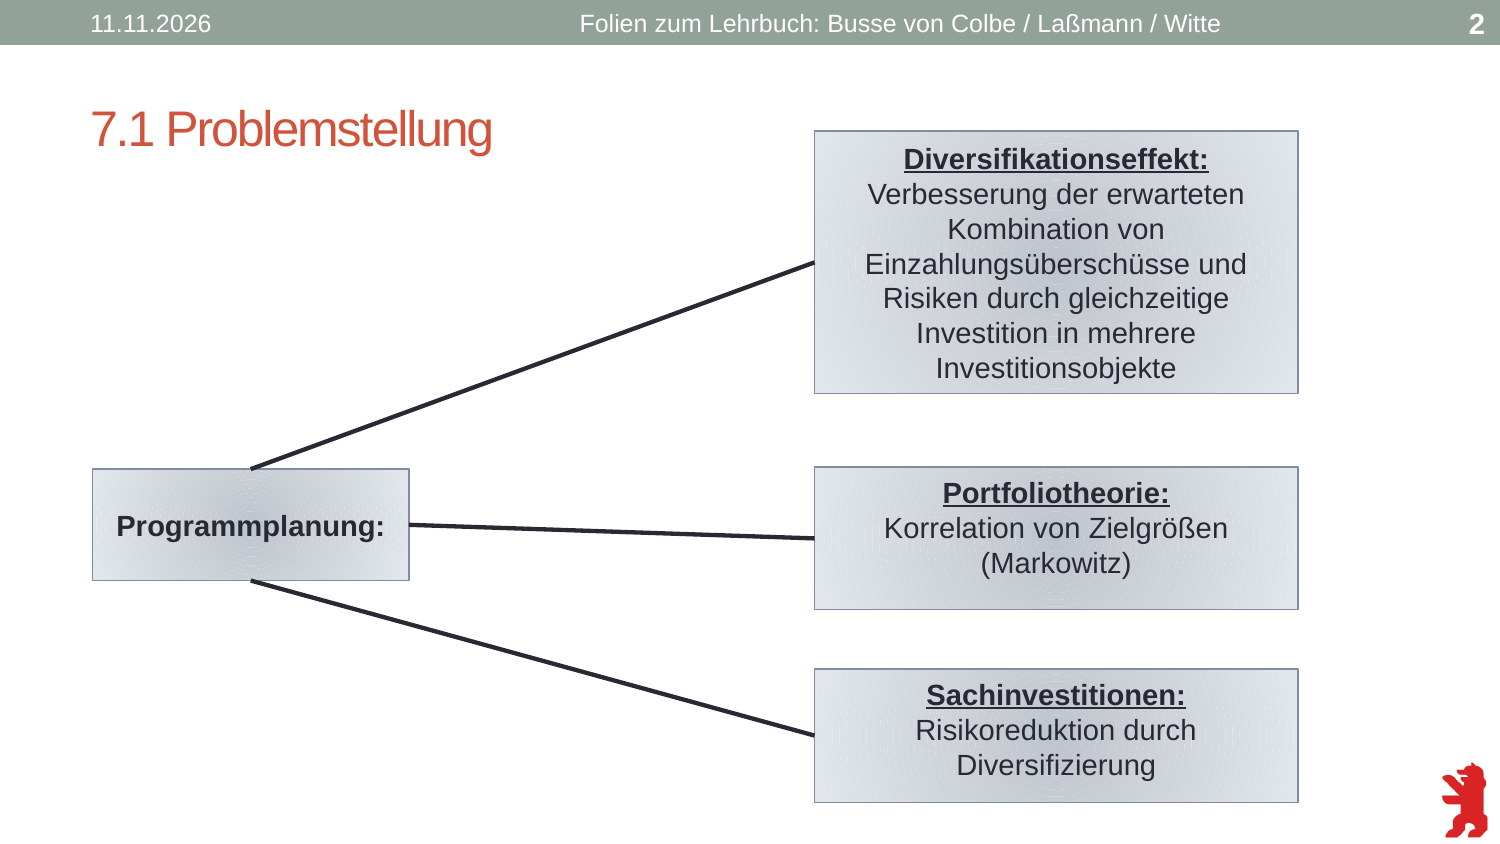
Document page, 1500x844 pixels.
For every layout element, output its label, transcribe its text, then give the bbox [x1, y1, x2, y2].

slide_number 2 [1325, 2, 1500, 43]
text_box Portfoliotheorie: Korrelation von Zielgrößen (Markowitz) [814, 466, 1299, 610]
picture [1434, 760, 1500, 844]
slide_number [75, 2, 550, 43]
text_box Diversifikationseffekt: Verbesserung der erwarteten Kombination von Einzahlungsüberschüsse und Risiken durch gleichzeitige Investition in mehrere Investitionsobjekte [814, 130, 1299, 394]
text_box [250, 580, 815, 736]
text_box Programmplanung: [92, 468, 410, 581]
text_box Sachinvestitionen: Risikoreduktion durch Diversifizierung [814, 668, 1299, 803]
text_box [408, 524, 815, 539]
title 7.1 Problemstellung [75, 65, 1425, 188]
footer Folien zum Lehrbuch: Busse von Colbe / Laßmann / Witte [562, 2, 1238, 43]
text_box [250, 262, 815, 470]
